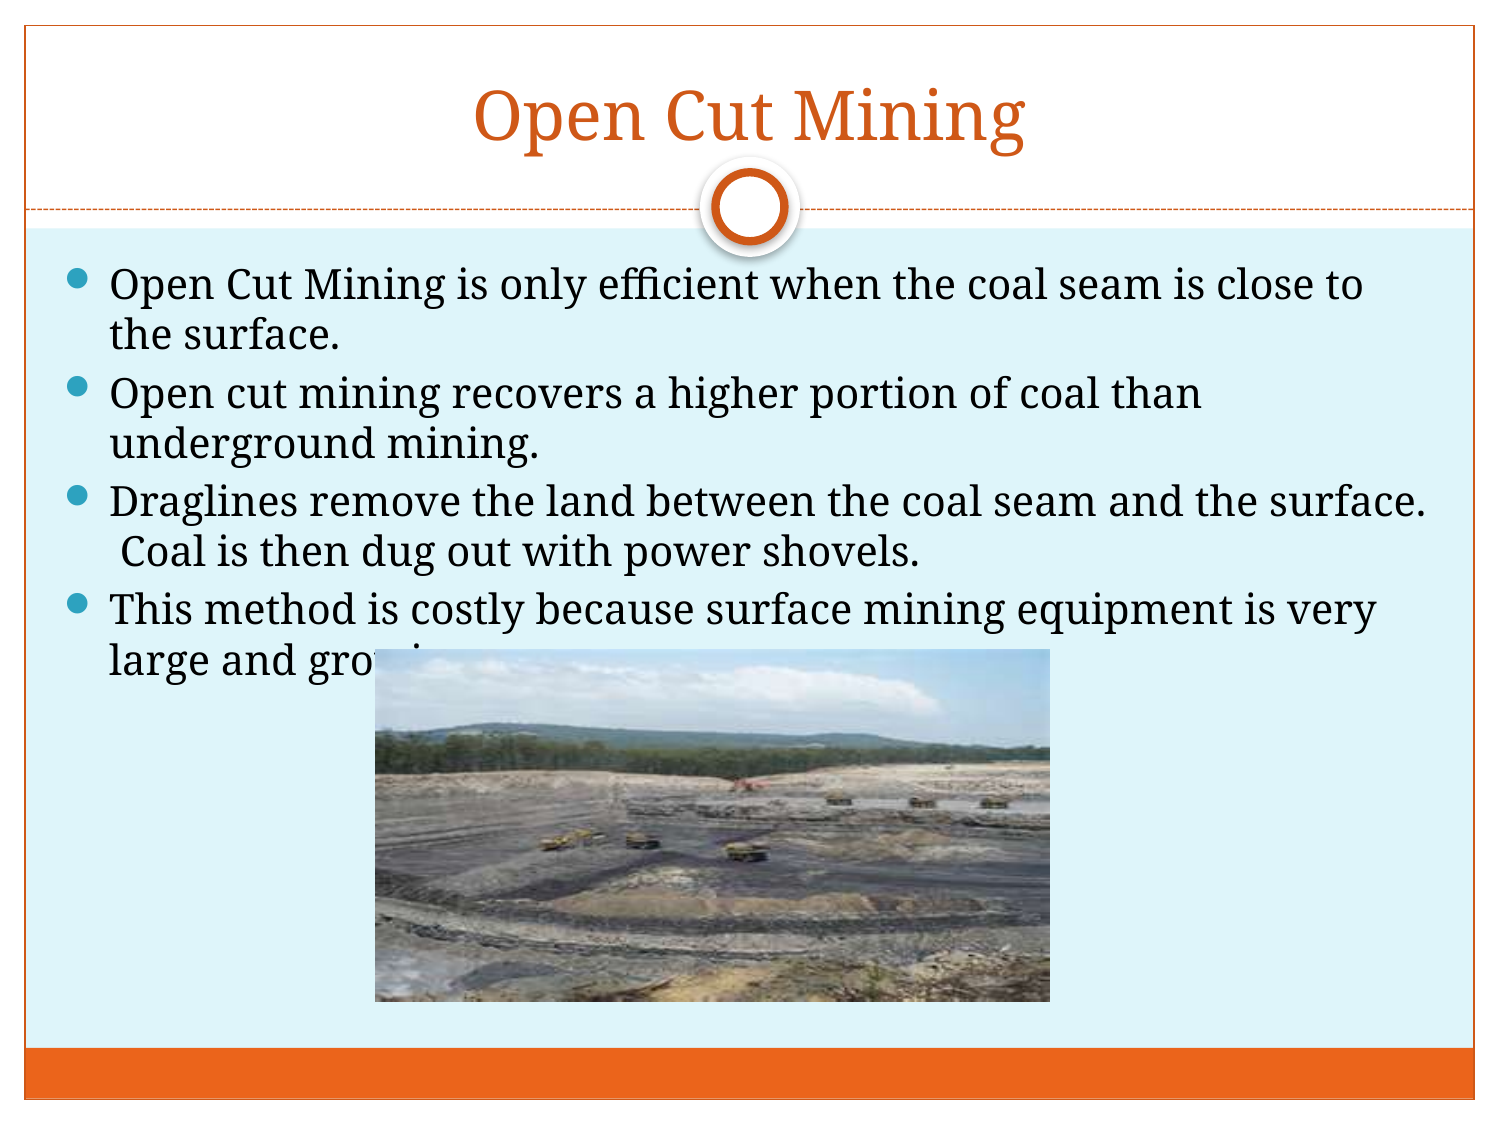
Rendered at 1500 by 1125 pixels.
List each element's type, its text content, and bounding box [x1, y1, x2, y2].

title Open Cut Mining [49, 37, 1450, 162]
picture [374, 649, 1051, 1002]
list Open Cut Mining is only efficient when the coal seam is close to the surface. Open cut mining recovers a higher portion of coal than underground mining. Draglines remove the land between the coal seam and the surface. Coal is then dug out with power shovels. This method is costly because surface mining equipment is very large and growing. [49, 250, 1445, 1001]
